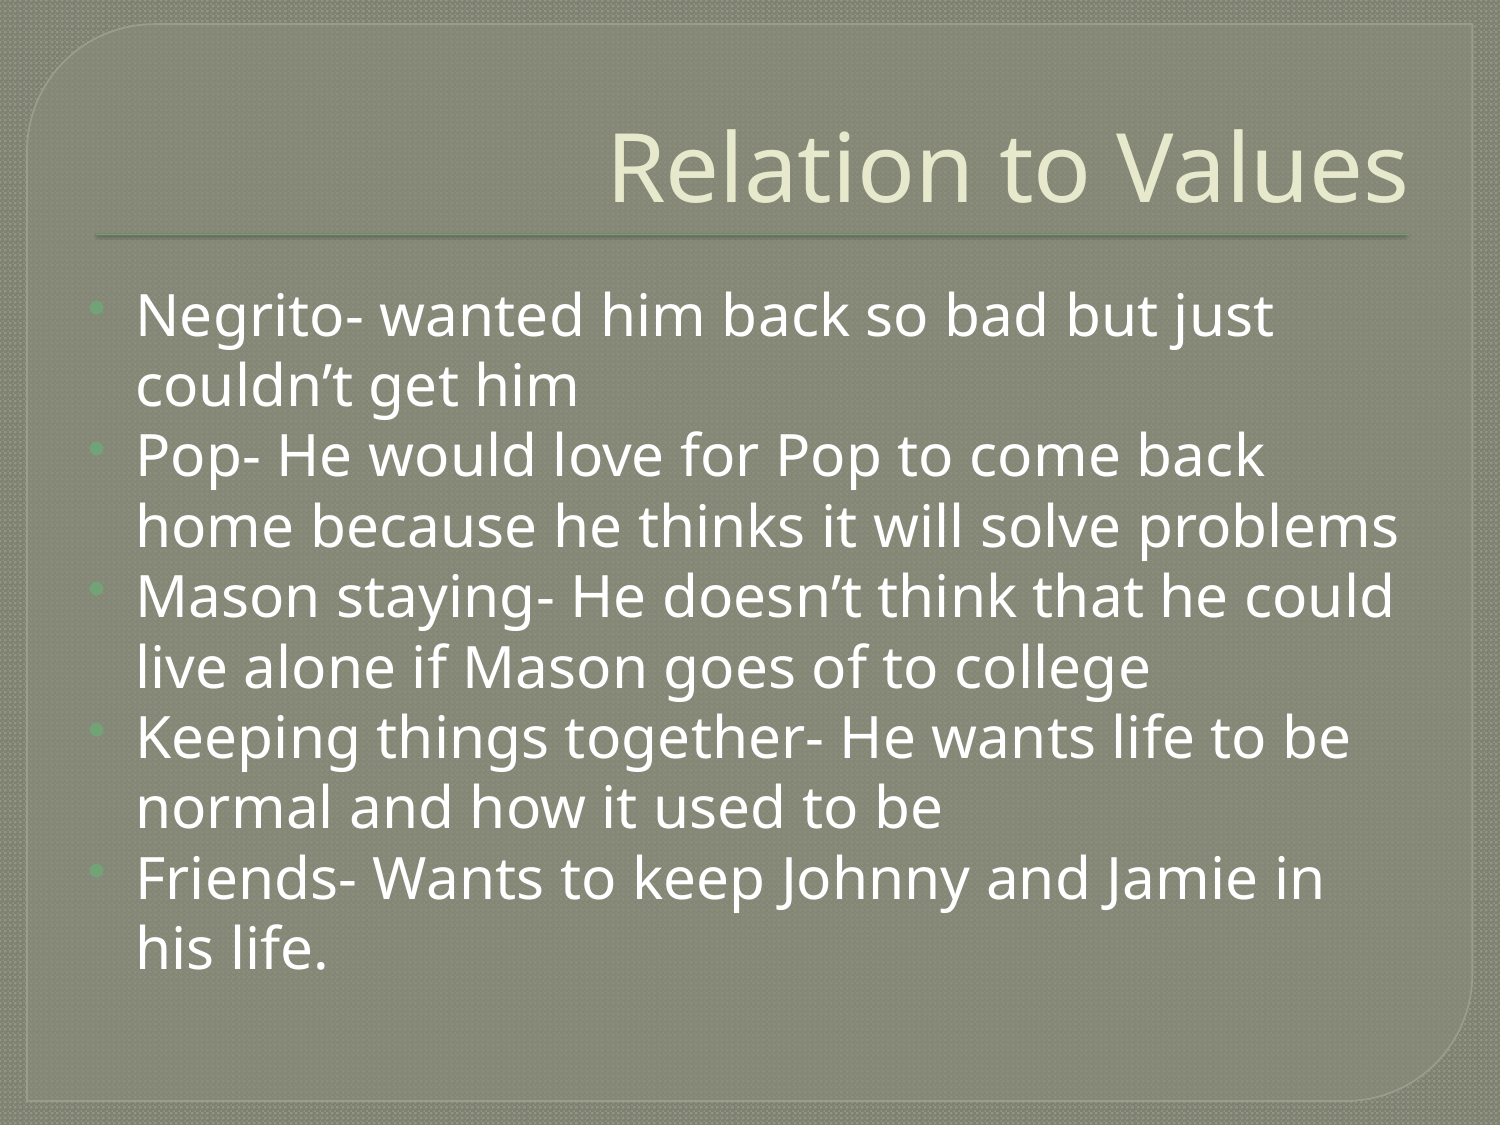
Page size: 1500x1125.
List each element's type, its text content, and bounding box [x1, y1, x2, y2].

title Relation to Values [75, 41, 1425, 230]
list Negrito- wanted him back so bad but just couldn’t get him Pop- He would love for Pop to come back home because he thinks it will solve problems Mason staying- He doesn’t think that he could live alone if Mason goes of to college Keeping things together- He wants life to be normal and how it used to be Friends- Wants to keep Johnny and Jamie in his life. [75, 270, 1425, 1013]
